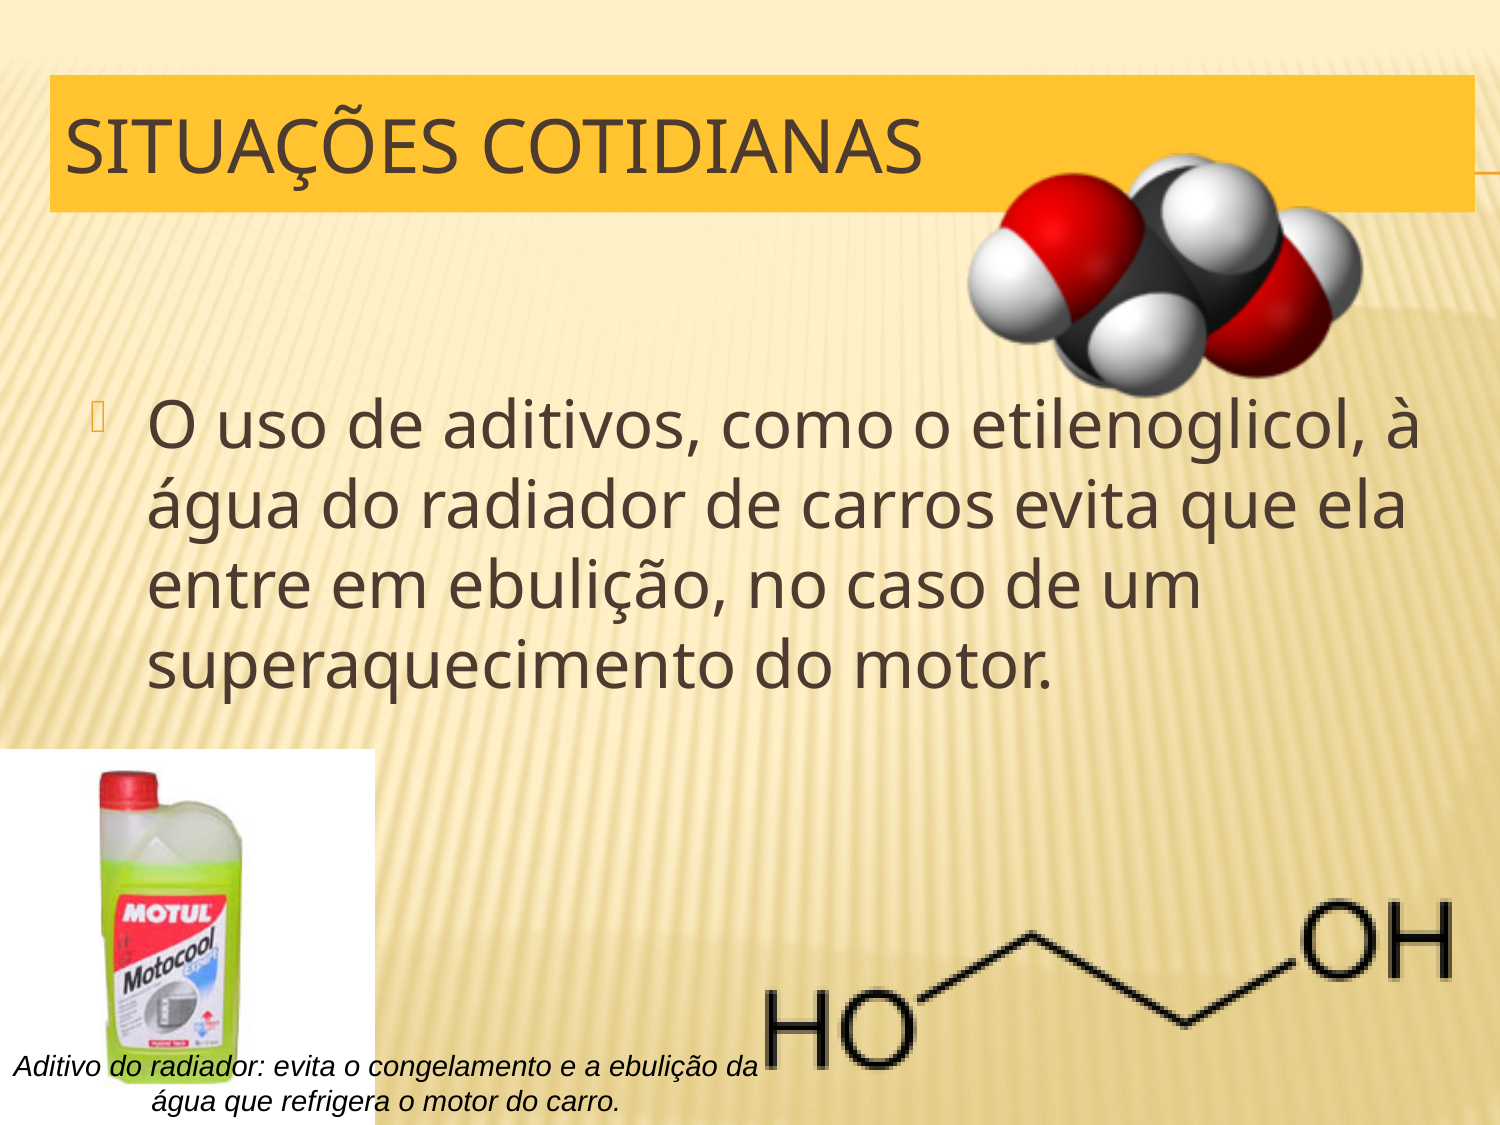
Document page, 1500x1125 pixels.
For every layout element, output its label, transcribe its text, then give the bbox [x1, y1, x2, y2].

picture [0, 749, 376, 1125]
picture [948, 135, 1383, 418]
text_box Aditivo do radiador: evita o congelamento e a ebulição da água que refrigera o motor do carro. [384, 1004, 797, 1125]
picture [749, 890, 1468, 1079]
list O uso de aditivos, como o etilenoglicol, à água do radiador de carros evita que ela entre em ebulição, no caso de um superaquecimento do motor. [74, 187, 1500, 931]
title Situações Cotidianas [50, 75, 1475, 213]
